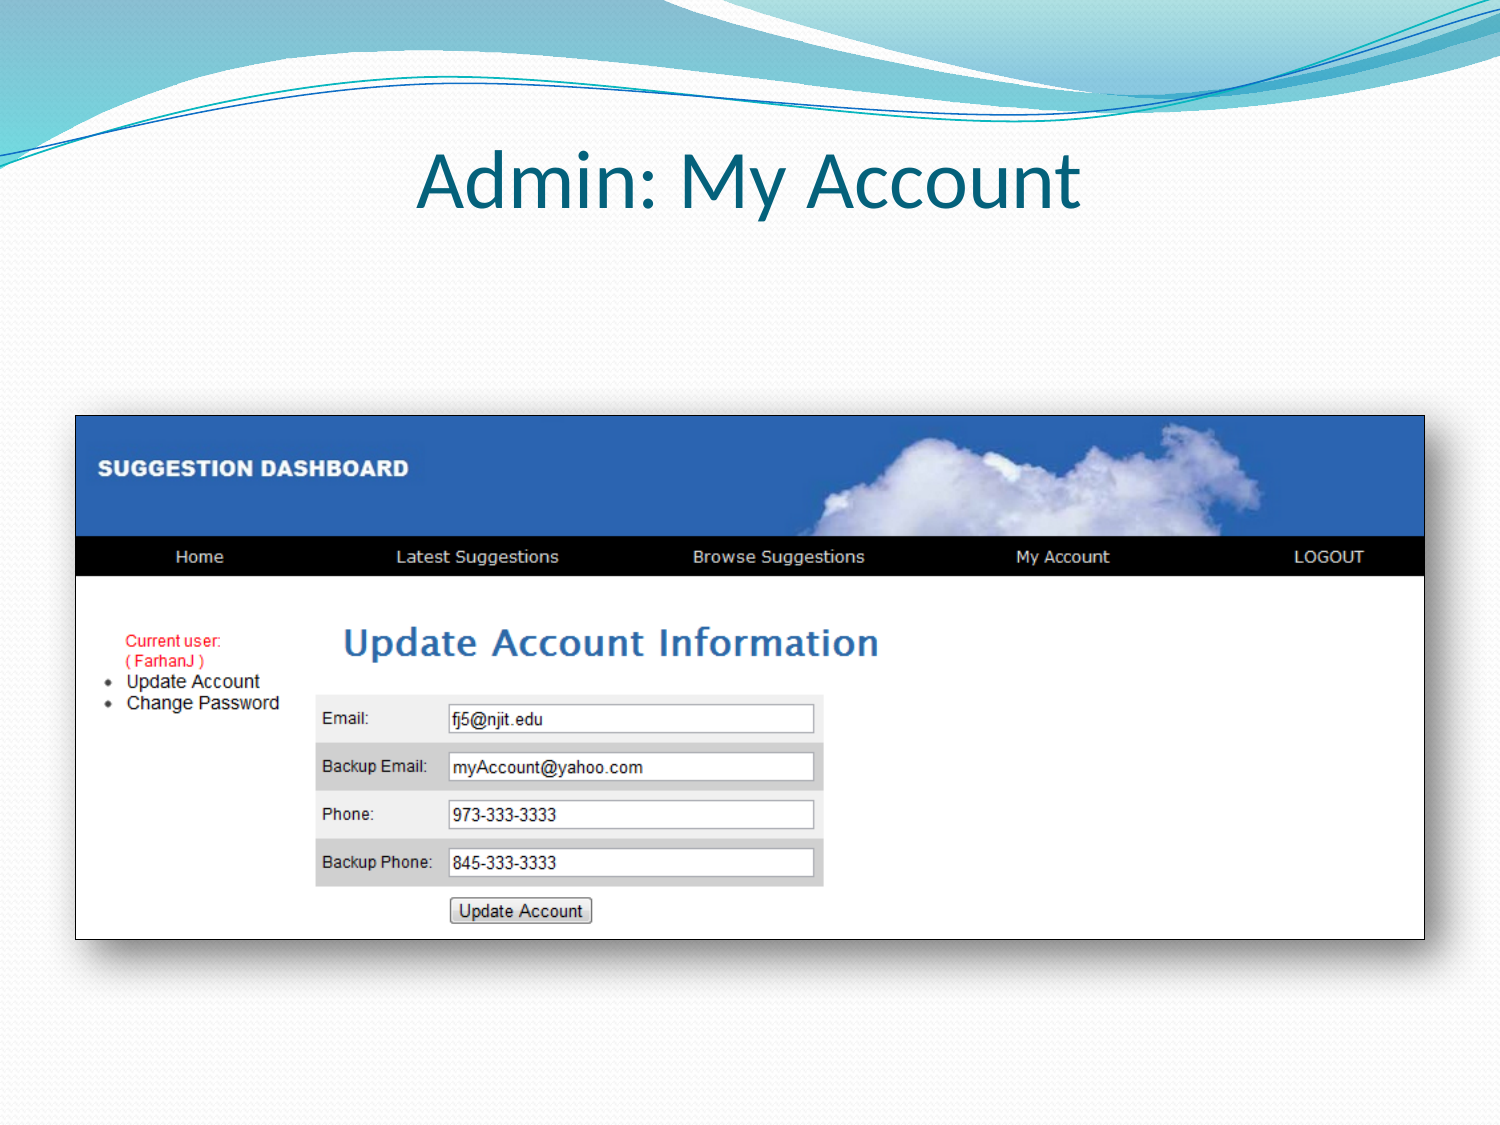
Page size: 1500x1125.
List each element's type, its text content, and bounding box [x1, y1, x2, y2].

title Admin: My Account [75, 50, 1425, 225]
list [74, 415, 1426, 940]
